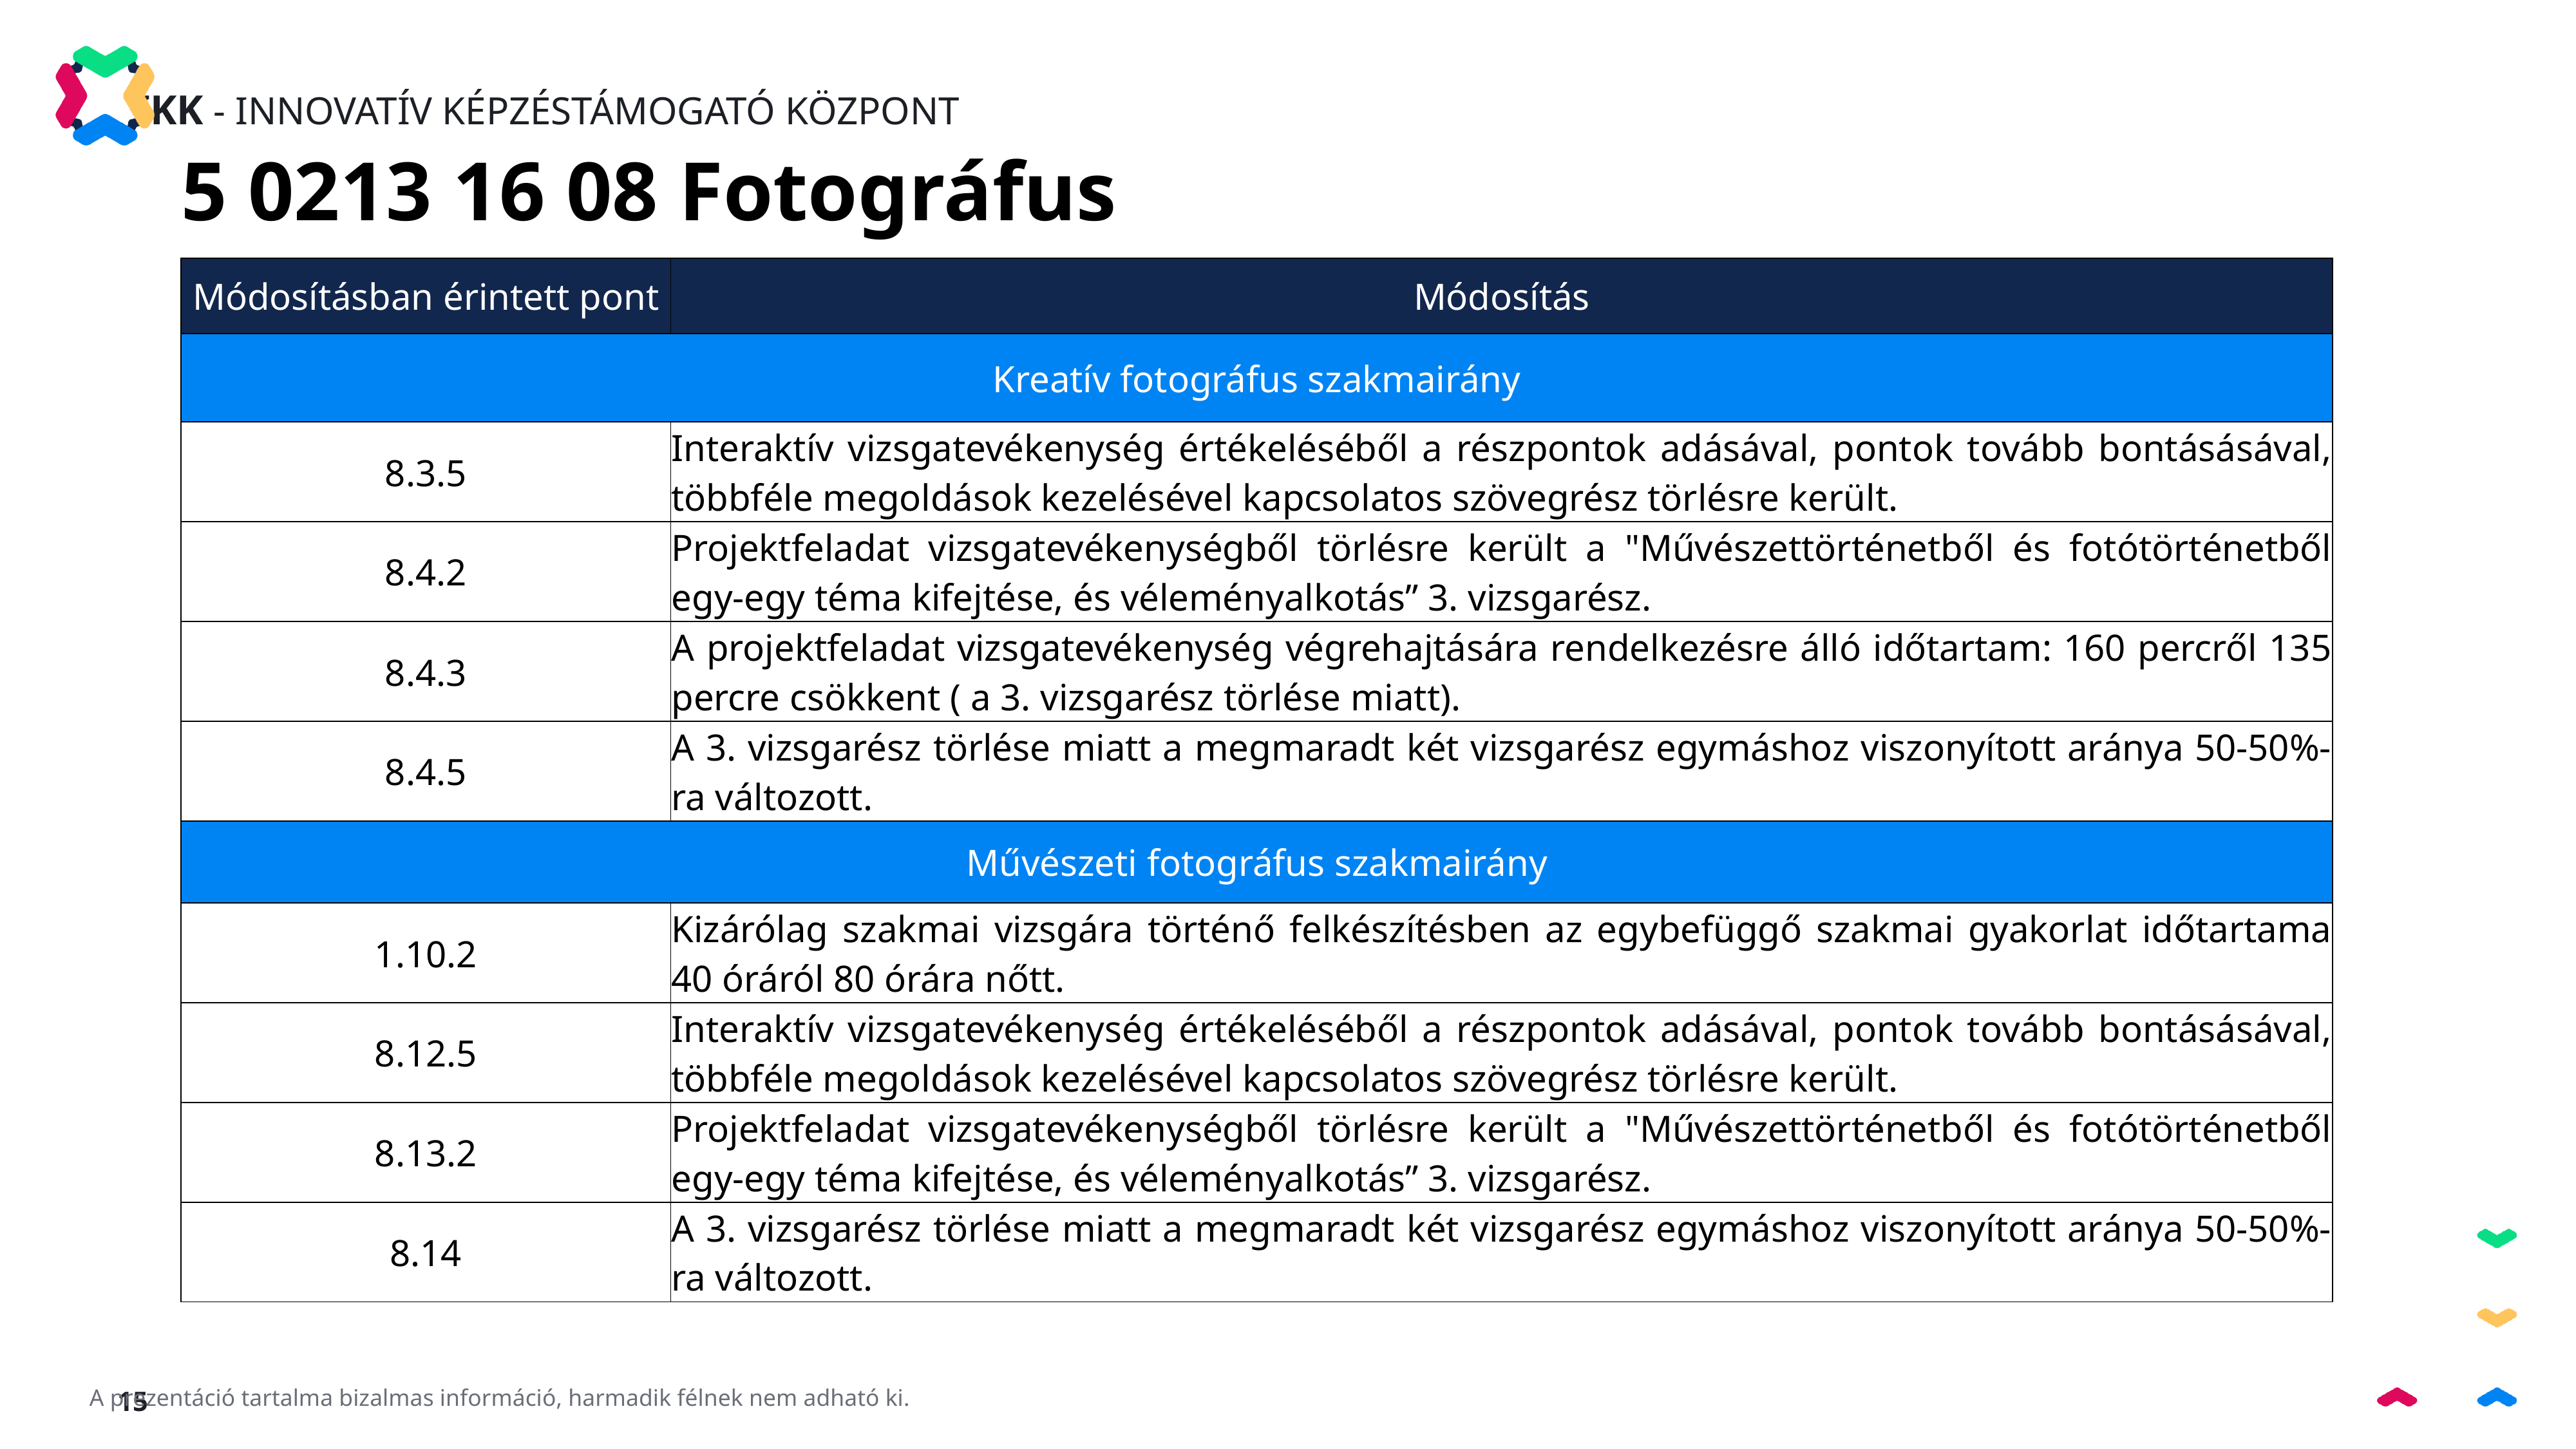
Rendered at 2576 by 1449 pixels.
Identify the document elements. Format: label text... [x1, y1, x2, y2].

table_cell Kreatív fotográfus szakmairány [182, 334, 2332, 421]
table_header Módosítás [671, 259, 2332, 333]
table_cell 1.10.2 [182, 904, 670, 1002]
table_cell Interaktív vizsgatevékenység értékeléséből a részpontok adásával, pontok tovább bontásásával, többféle megoldások kezelésével kapcsolatos szövegrész törlésre került. [671, 422, 2332, 521]
table_cell Projektfeladat vizsgatevékenységből törlésre került a "Művészettörténetből és fotótörténetből egy-egy téma kifejtése, és véleményalkotás” 3. vizsgarész. [671, 522, 2332, 621]
table_cell 8.4.3 [182, 622, 670, 721]
table_cell 8.4.2 [182, 522, 670, 621]
table_cell 8.13.2 [182, 1103, 670, 1202]
table_cell Projektfeladat vizsgatevékenységből törlésre került a "Művészettörténetből és fotótörténetből egy-egy téma kifejtése, és véleményalkotás” 3. vizsgarész. [671, 1103, 2332, 1202]
table_cell A projektfeladat vizsgatevékenység végrehajtására rendelkezésre álló időtartam: 160 percről 135 percre csökkent ( a 3. vizsgarész törlése miatt). [671, 622, 2332, 721]
table_cell Kizárólag szakmai vizsgára történő felkészítésben az egybefüggő szakmai gyakorlat időtartama 40 óráról 80 órára nőtt. [671, 904, 2332, 1002]
table_cell A 3. vizsgarész törlése miatt a megmaradt két vizsgarész egymáshoz viszonyított aránya 50-50%-ra változott. [671, 1203, 2332, 1302]
table_cell Interaktív vizsgatevékenység értékeléséből a részpontok adásával, pontok tovább bontásásával, többféle megoldások kezelésével kapcsolatos szövegrész törlésre került. [671, 1003, 2332, 1102]
table_cell 8.12.5 [182, 1003, 670, 1102]
list 5 0213 16 08 Fotográfus [181, 140, 2327, 230]
table_cell Művészeti fotográfus szakmairány [182, 822, 2332, 902]
table_cell 8.4.5 [182, 722, 670, 820]
table_cell A 3. vizsgarész törlése miatt a megmaradt két vizsgarész egymáshoz viszonyított aránya 50-50%-ra változott. [671, 722, 2332, 820]
picture [2377, 1229, 2517, 1406]
picture [55, 46, 155, 146]
table_cell 8.14 [182, 1203, 670, 1302]
table_cell 8.3.5 [182, 422, 670, 521]
table_header Módosításban érintett pont [182, 259, 670, 333]
